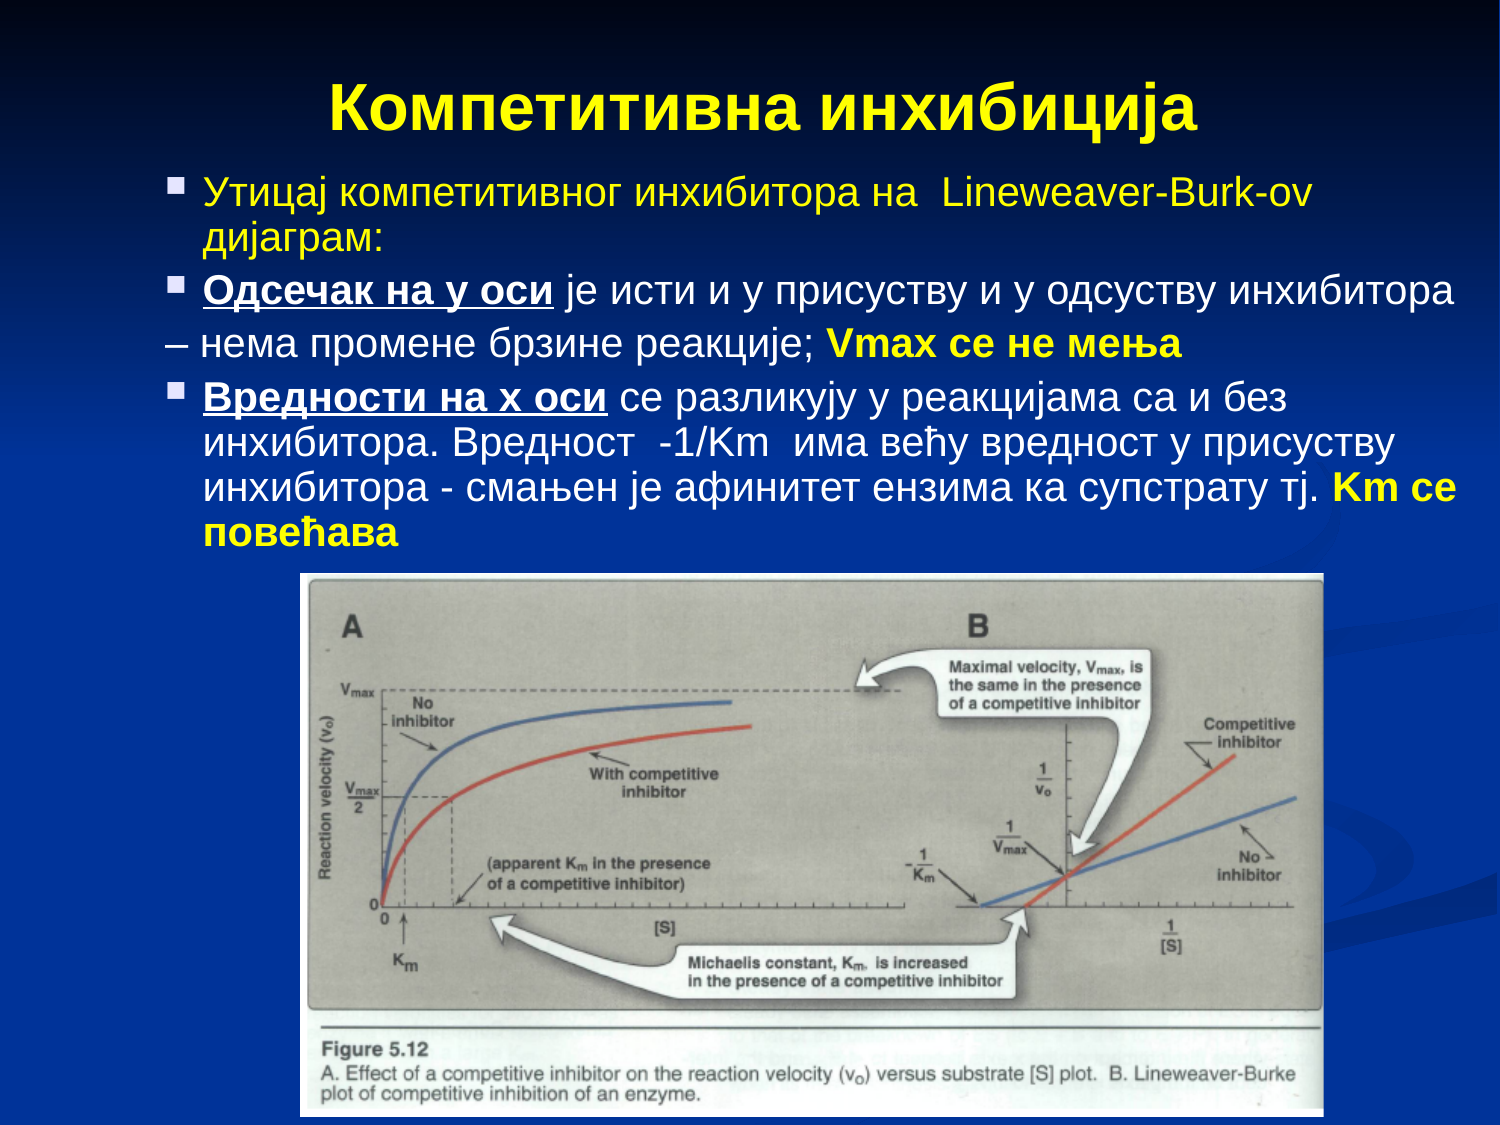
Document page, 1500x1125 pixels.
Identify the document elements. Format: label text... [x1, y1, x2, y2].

text_box Компетитивна инхибиција [99, 0, 1450, 188]
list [299, 573, 1326, 1118]
list Утицај компетитивног инхибитора на Lineweaver-Burk-ov дијаграм: Одсечак на y оси је исти и у присуству и у одсуству инхибитора – нема промене брзине реакције; Vmax се не мења Вредности на x оси се разликују у реакцијама са и без инхибитора. Вредност -1/Km има већу вредност у присуству инхибитора - смањен је афинитет ензима ка супстрату тј. Km се повећава [0, 162, 1500, 584]
